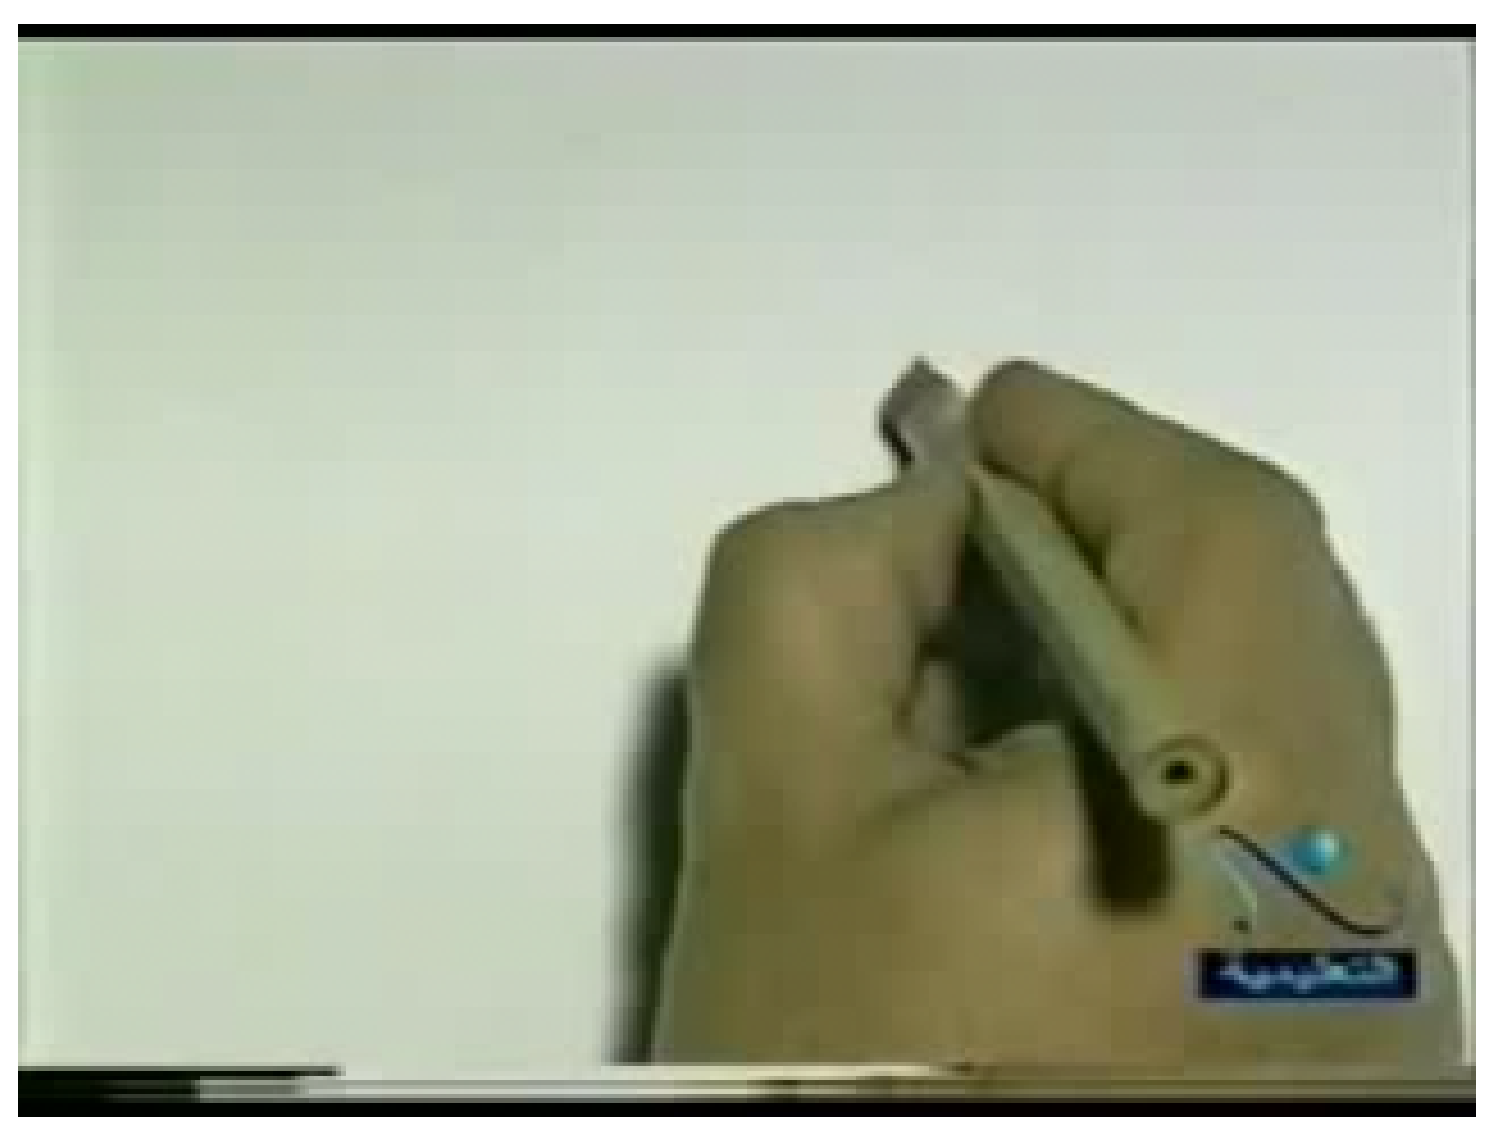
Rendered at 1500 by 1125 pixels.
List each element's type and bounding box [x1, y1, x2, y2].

text_box [17, 23, 1477, 1118]
